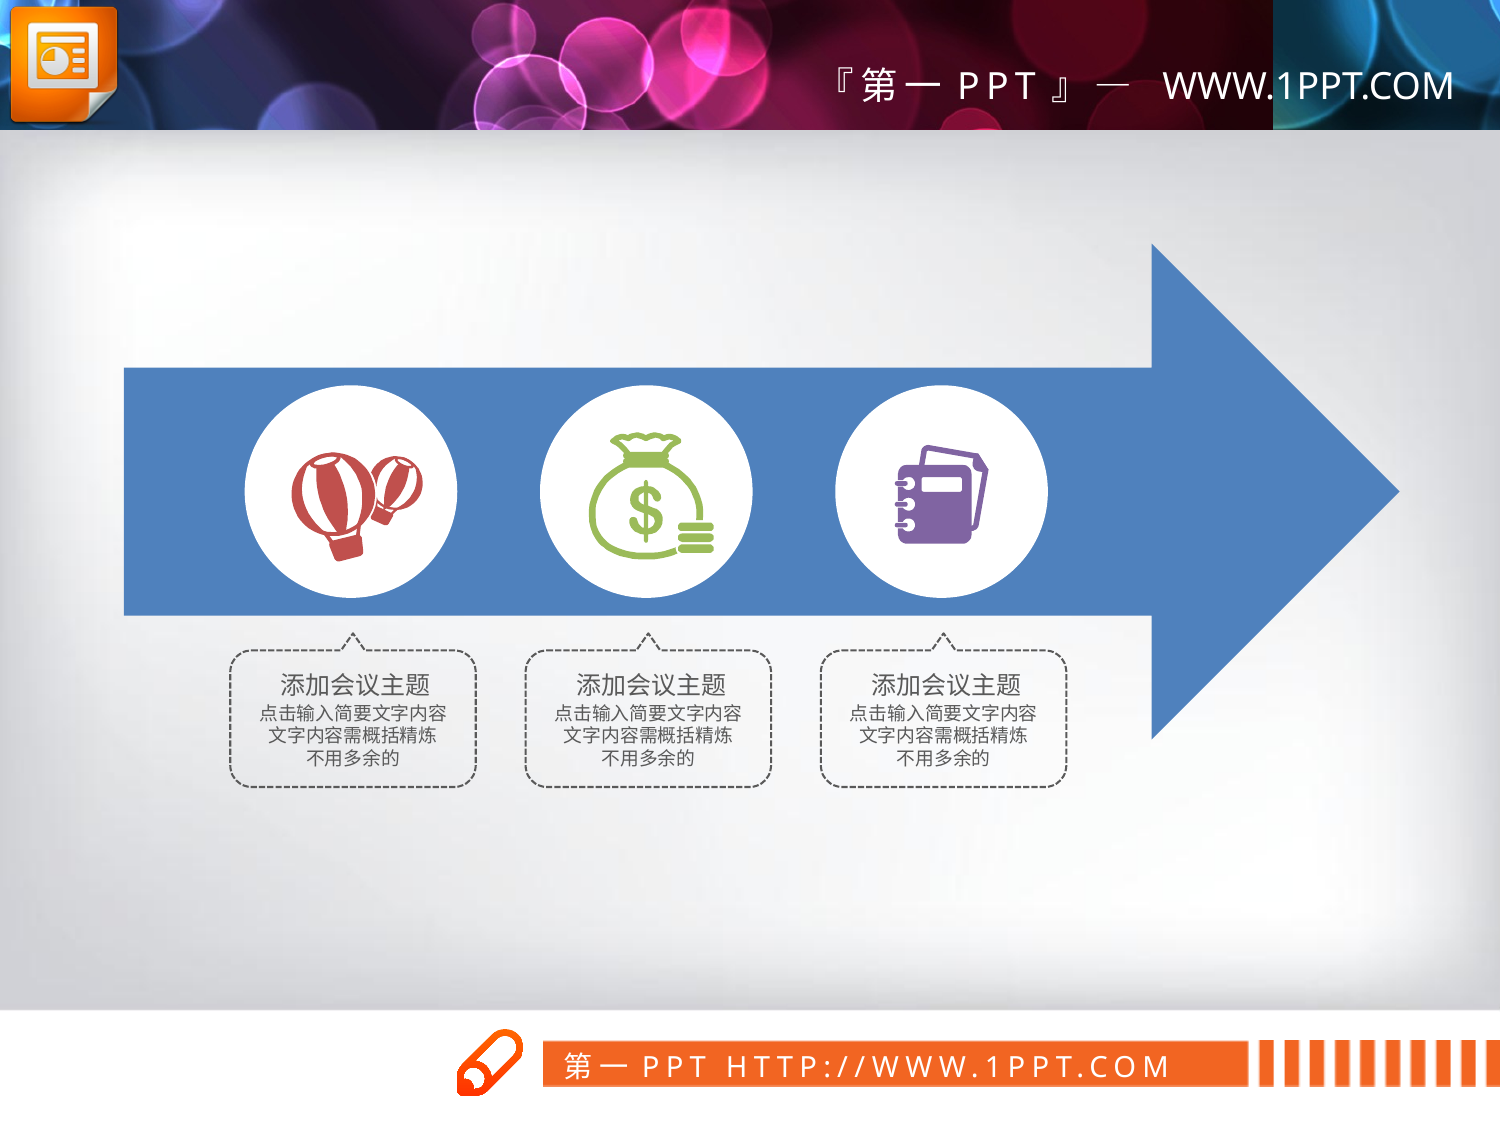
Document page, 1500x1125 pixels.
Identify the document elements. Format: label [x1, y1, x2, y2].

text_box [229, 633, 482, 788]
text_box [525, 633, 777, 788]
text_box [894, 444, 989, 544]
text_box [537, 383, 755, 600]
text_box [588, 432, 714, 560]
picture [0, 0, 1500, 1012]
text_box [820, 633, 1072, 788]
text_box [291, 452, 423, 562]
picture [543, 1040, 1500, 1087]
text_box [242, 383, 460, 600]
text_box [123, 243, 1400, 740]
text_box [833, 383, 1050, 600]
